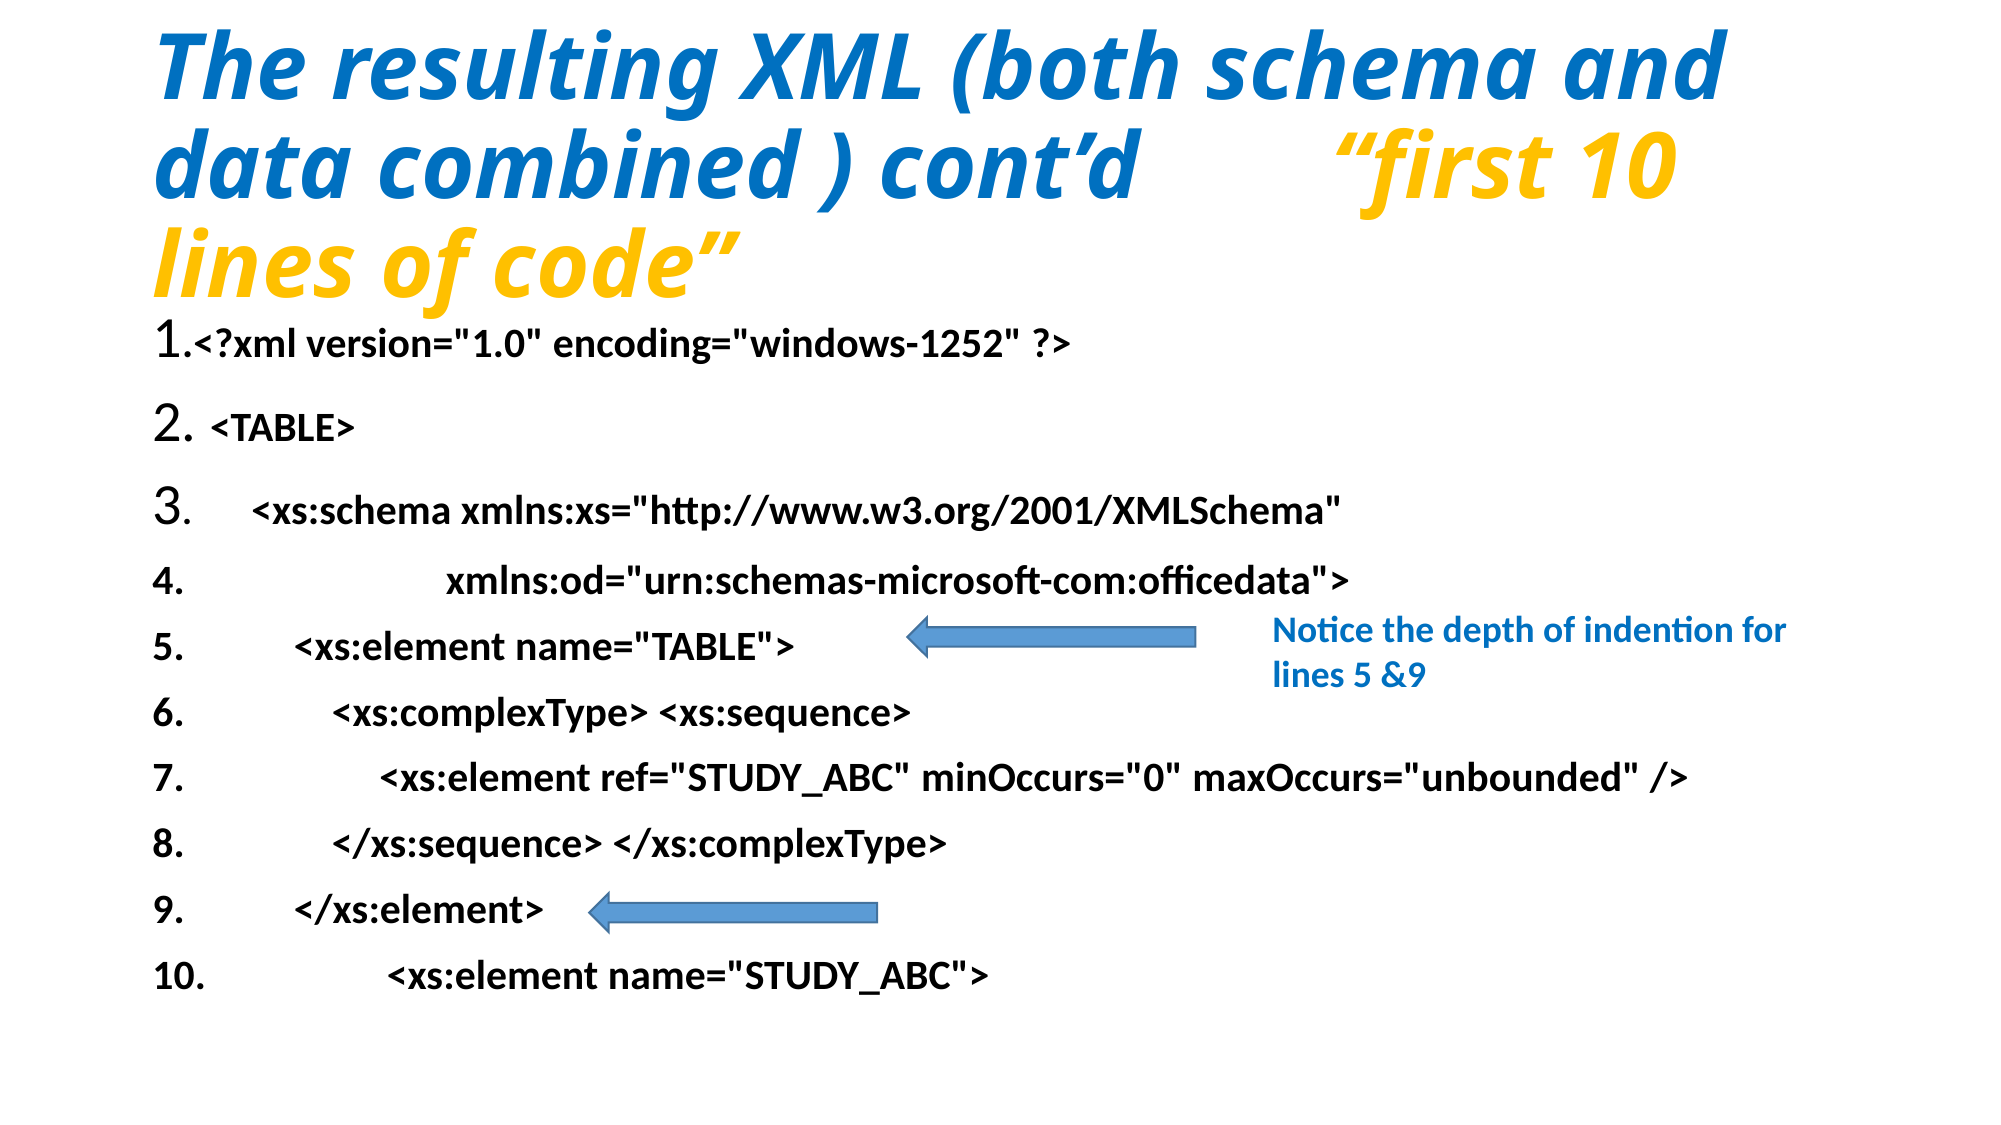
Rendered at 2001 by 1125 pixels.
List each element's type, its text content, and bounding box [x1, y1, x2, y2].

text_box [905, 614, 1197, 659]
text_box Notice the depth of indention for lines 5 &9 [1257, 597, 1863, 703]
text_box [587, 890, 879, 935]
list 1.<?xml version="1.0" encoding="windows-1252" ?> 2. <TABLE> 3. <xs:schema xmlns:xs="http://www.w3.org/2001/XMLSchema" xmlns:od="urn:schemas-microsoft-com:officedata"> <xs:element name="TABLE"> <xs:complexType> <xs:sequence> <xs:element ref="STUDY_ABC" minOccurs="0" maxOccurs="unbounded" /> </xs:sequence> </xs:complexType> </xs:element> <xs:element name="STUDY_ABC"> [137, 299, 1863, 1014]
title The resulting XML (both schema and data combined ) cont’d “first 10 lines of code” [137, 59, 1863, 278]
